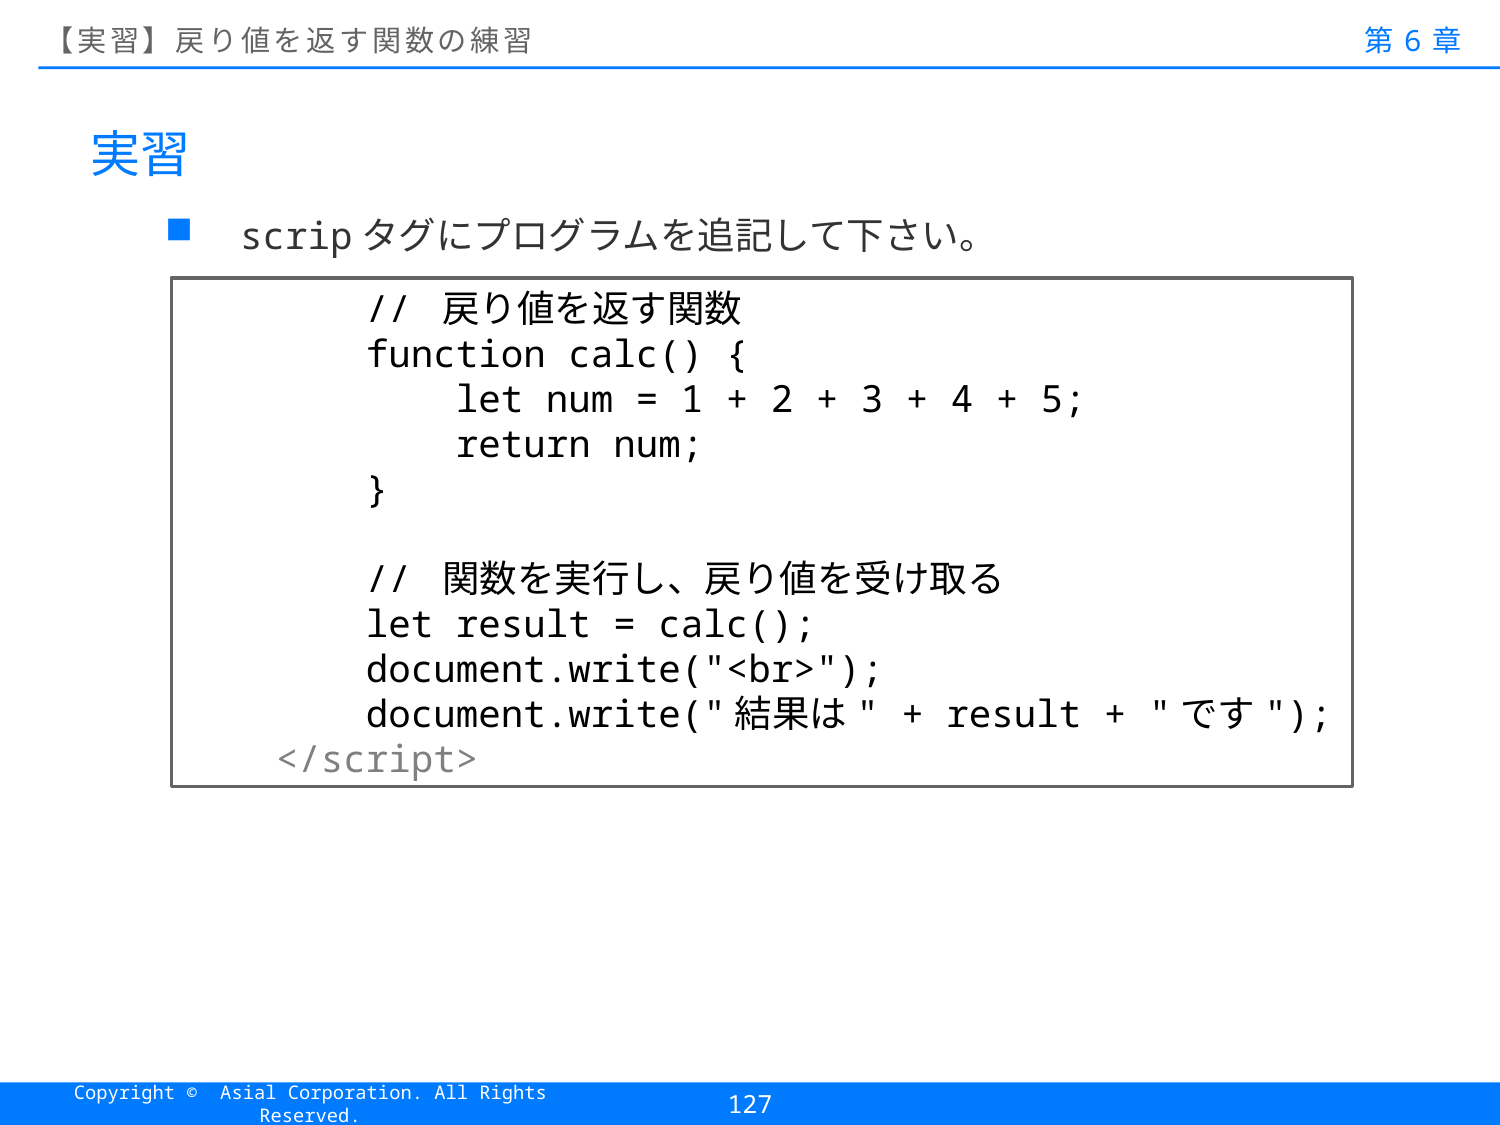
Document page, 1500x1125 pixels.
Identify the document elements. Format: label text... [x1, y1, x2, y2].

text_box // 戻り値を返す関数 function calc() { let num = 1 + 2 + 3 + 4 + 5; return num; } // 関数を実行し、戻り値を受け取る let result = calc(); document.write("<br>"); document.write("結果は" + result + "です"); </script> [169, 276, 1354, 789]
slide_number 127 [581, 1075, 919, 1125]
list 実習 scripタグにプログラムを追記して下さい。 [75, 84, 1425, 646]
title 【実習】戻り値を返す関数の練習 [29, 7, 702, 72]
list 第6章 [702, 7, 1477, 72]
